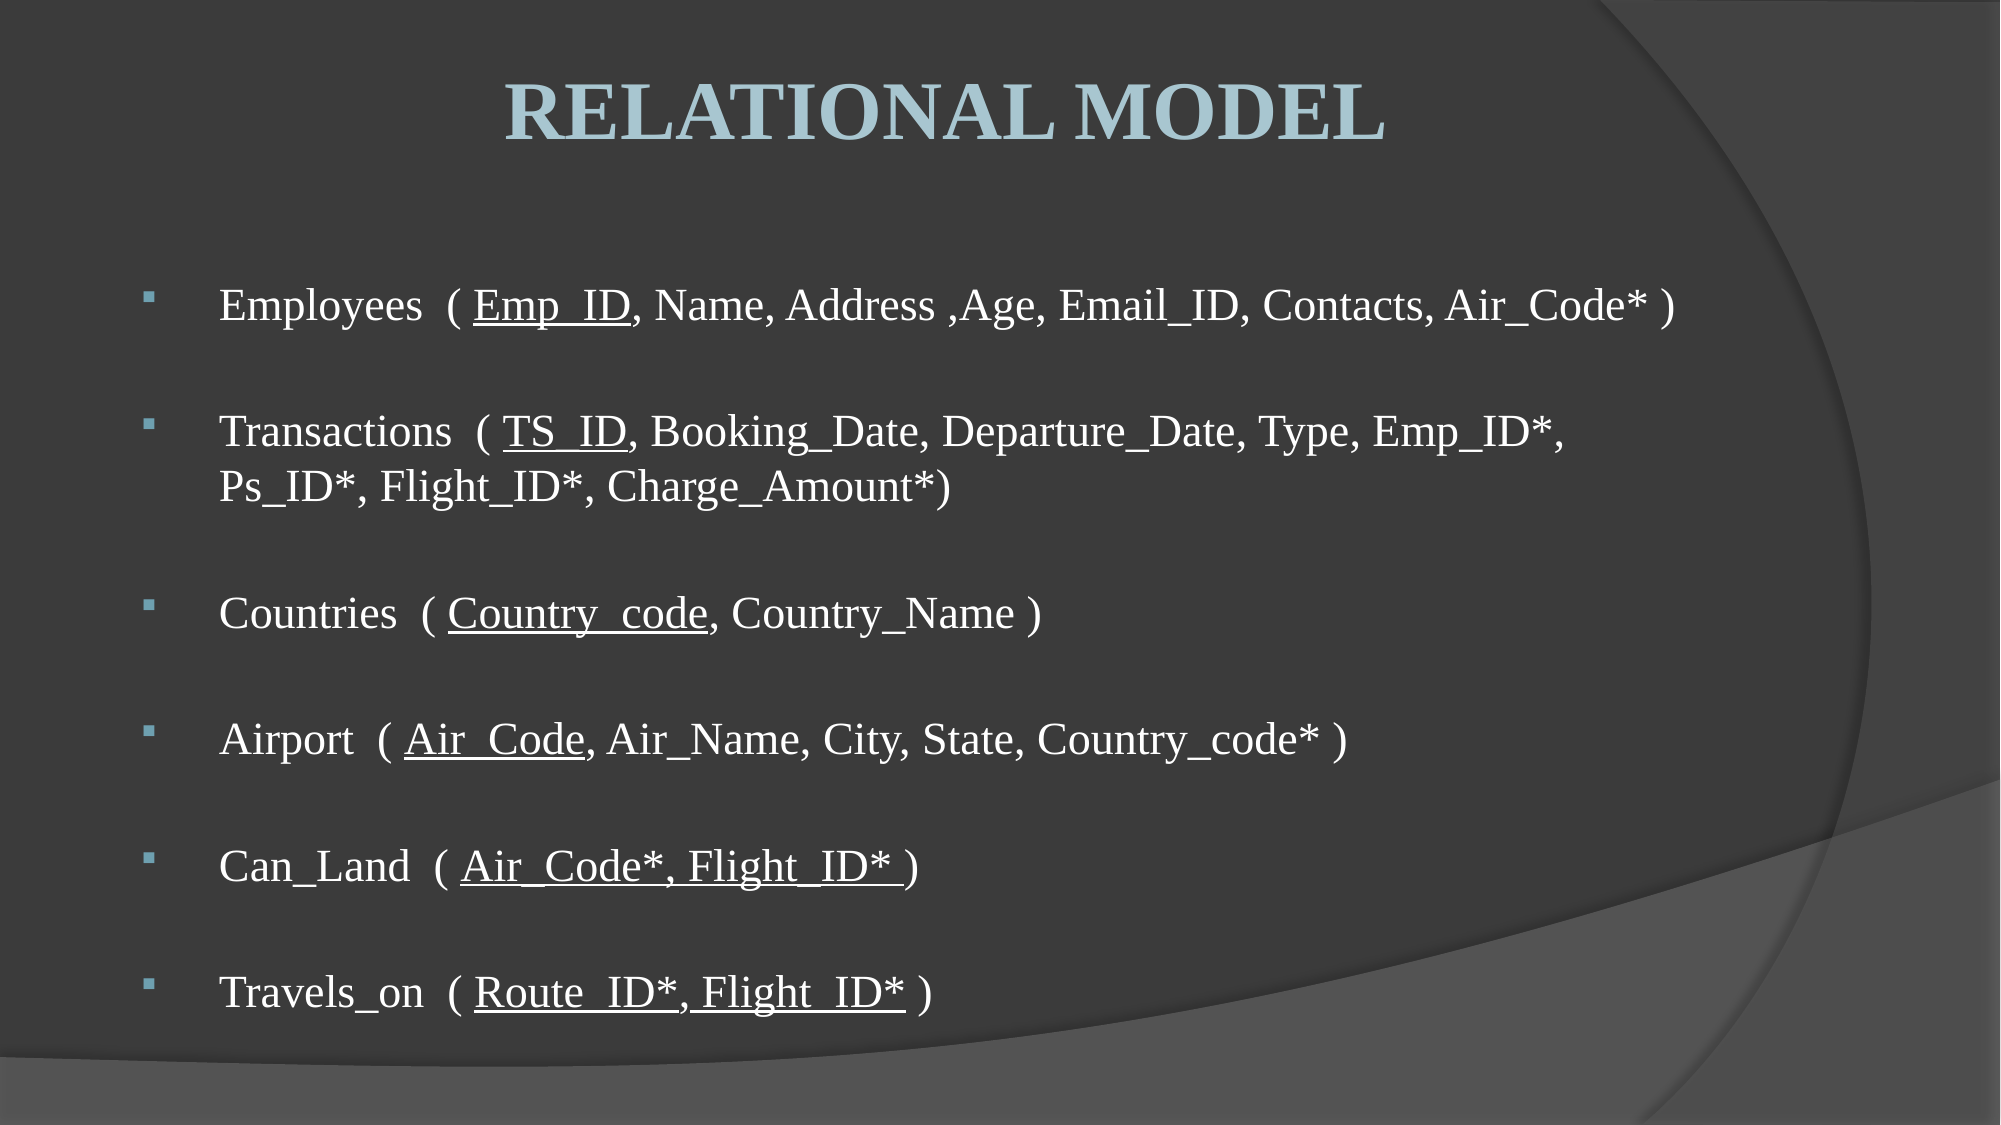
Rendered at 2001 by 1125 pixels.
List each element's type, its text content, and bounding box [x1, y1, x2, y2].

list Employees ( Emp_ID, Name, Address ,Age, Email_ID, Contacts, Air_Code* ) Transactions ( TS_ID, Booking_Date, Departure_Date, Type, Emp_ID*, Ps_ID*, Flight_ID*, Charge_Amount*) Countries ( Country_code, Country_Name ) Airport ( Air_Code, Air_Name, City, State, Country_code* ) Can_Land ( Air_Code*, Flight_ID* ) Travels_on ( Route_ID*, Flight_ID* ) [125, 267, 1721, 1036]
title RELATIONAL MODEL [468, 30, 1426, 183]
